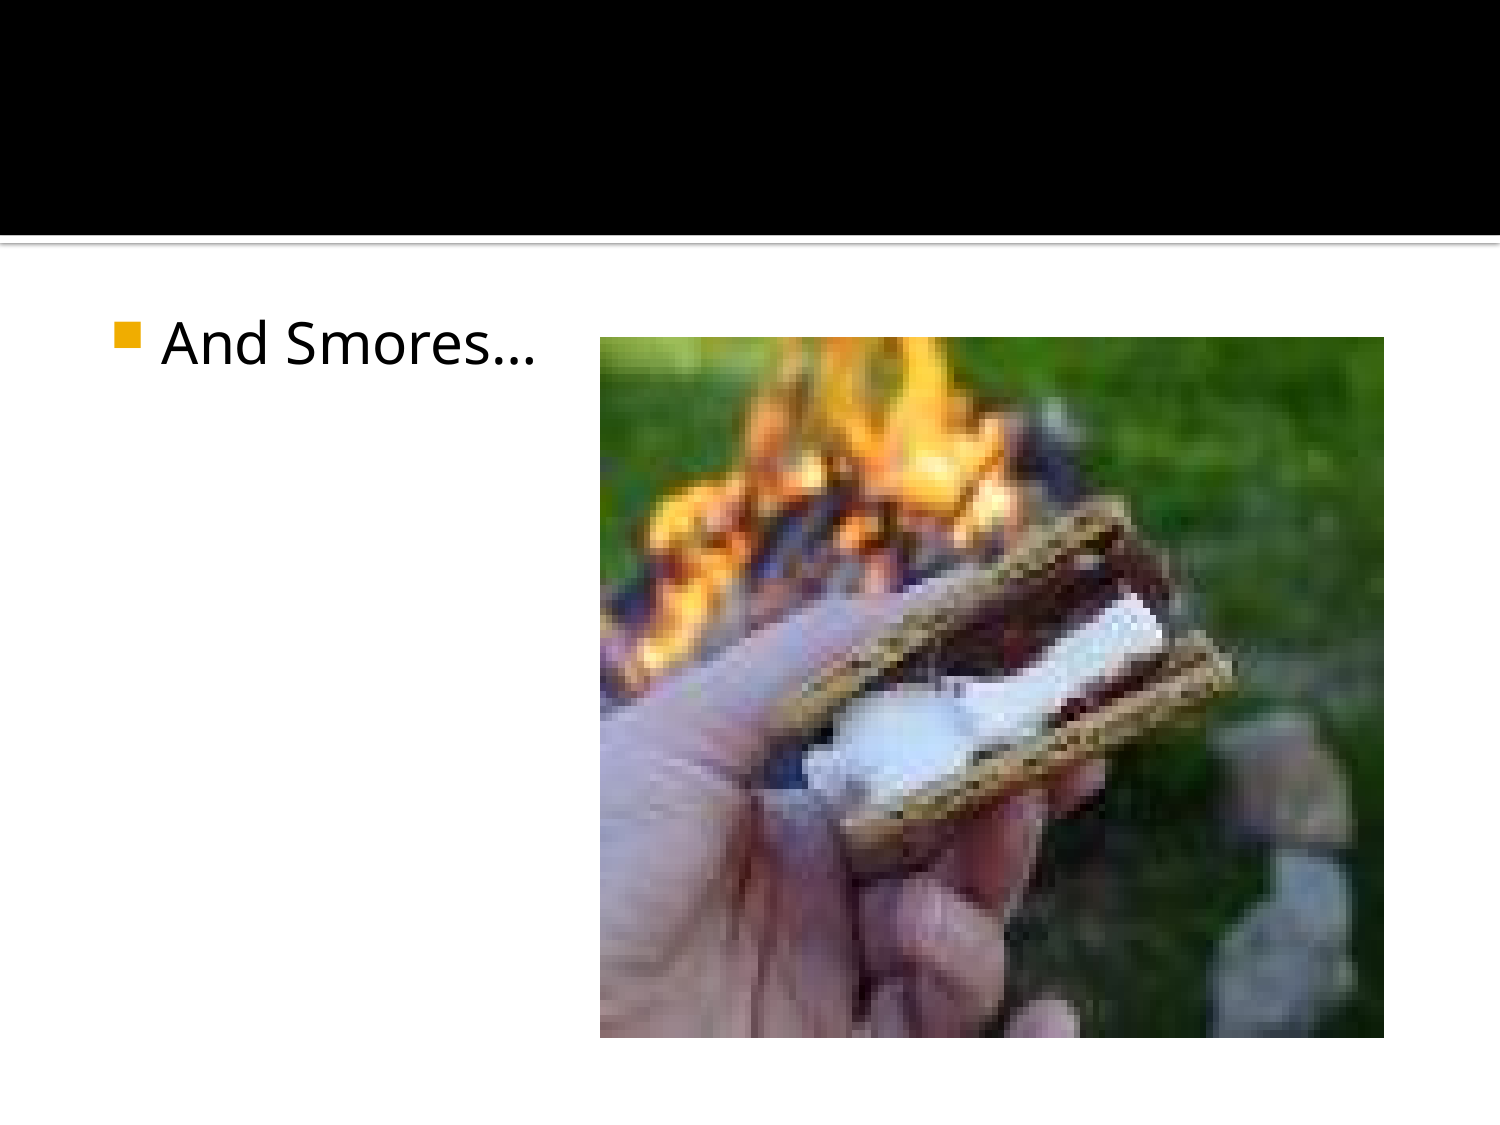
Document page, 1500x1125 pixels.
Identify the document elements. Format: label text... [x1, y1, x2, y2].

list And Smores… [74, 290, 738, 1050]
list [599, 337, 1384, 1038]
